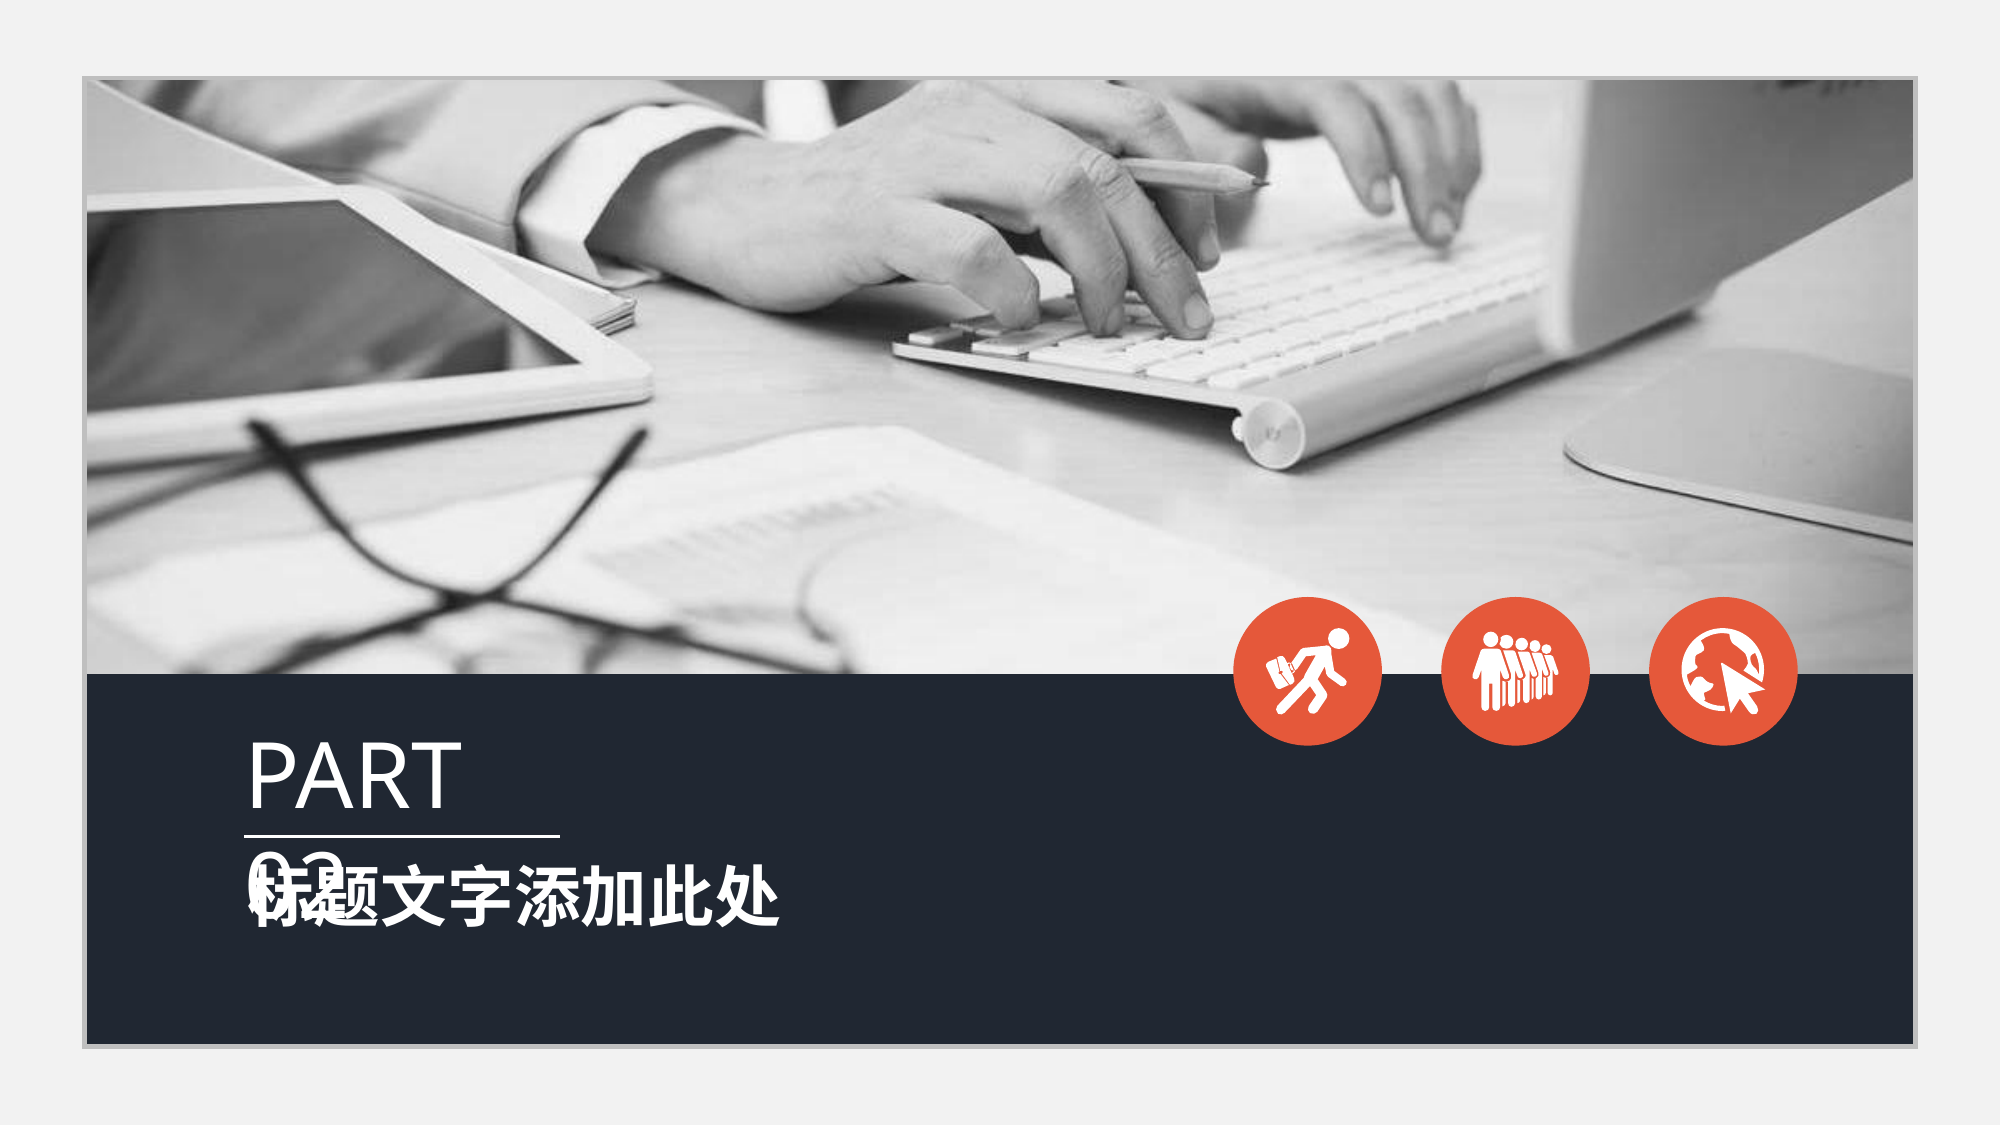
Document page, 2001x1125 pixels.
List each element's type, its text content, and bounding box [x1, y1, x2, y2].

text_box 标题文字添加此处 [232, 847, 796, 942]
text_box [1649, 596, 1798, 746]
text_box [1441, 596, 1590, 746]
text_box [1233, 596, 1382, 746]
text_box [83, 77, 1917, 1048]
picture [83, 77, 1916, 674]
text_box PART 02 [229, 709, 575, 945]
